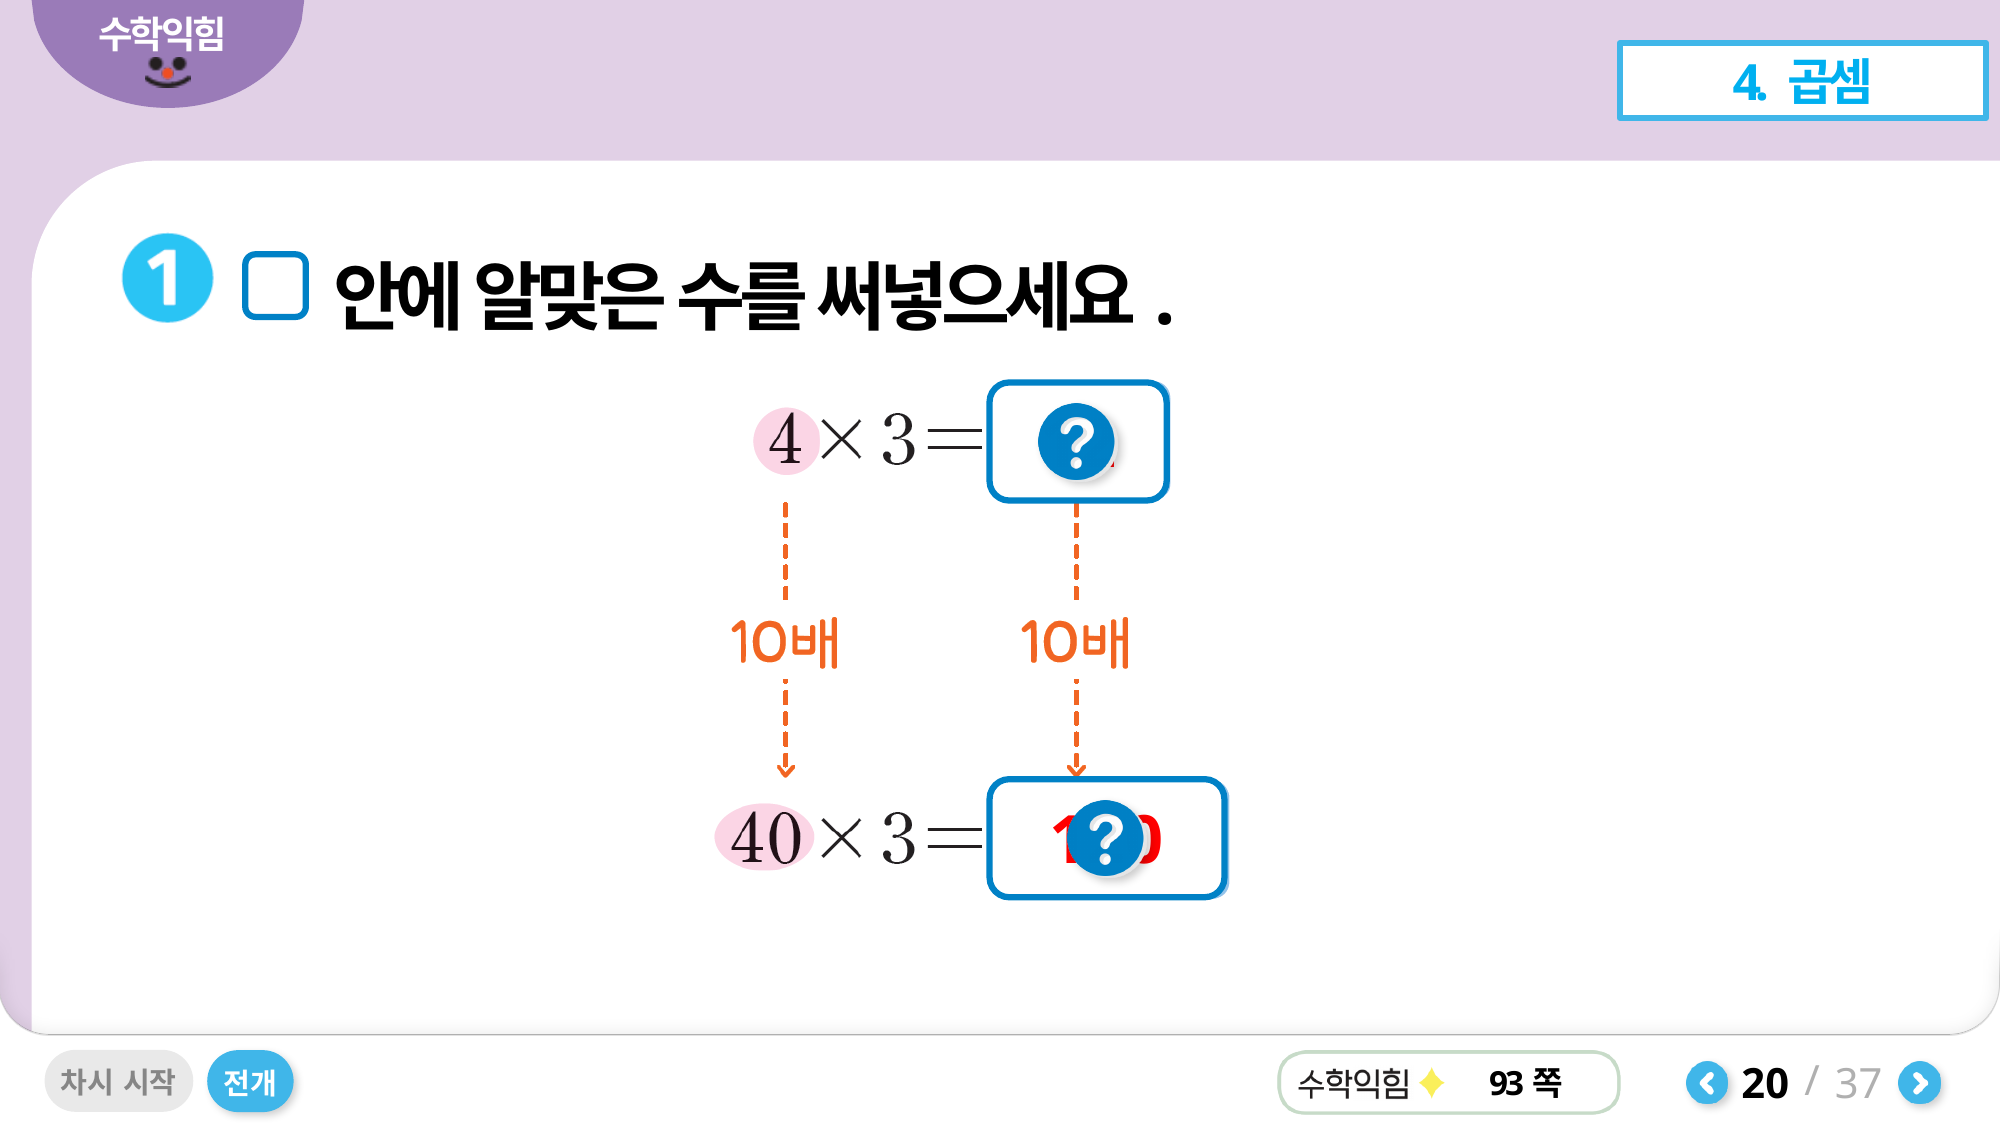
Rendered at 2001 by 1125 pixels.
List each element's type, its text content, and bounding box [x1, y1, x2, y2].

picture [0, 929, 2000, 1125]
picture [663, 361, 1249, 910]
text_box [38, 1048, 297, 1114]
picture [145, 57, 191, 88]
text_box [1685, 1061, 1941, 1104]
picture [117, 229, 216, 325]
text_box [243, 252, 308, 319]
text_box 안에 알맞은 수를 써넣으세요. [220, 231, 2000, 382]
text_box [1276, 1049, 1621, 1116]
text_box 4. 곱셈 [1619, 43, 1987, 118]
